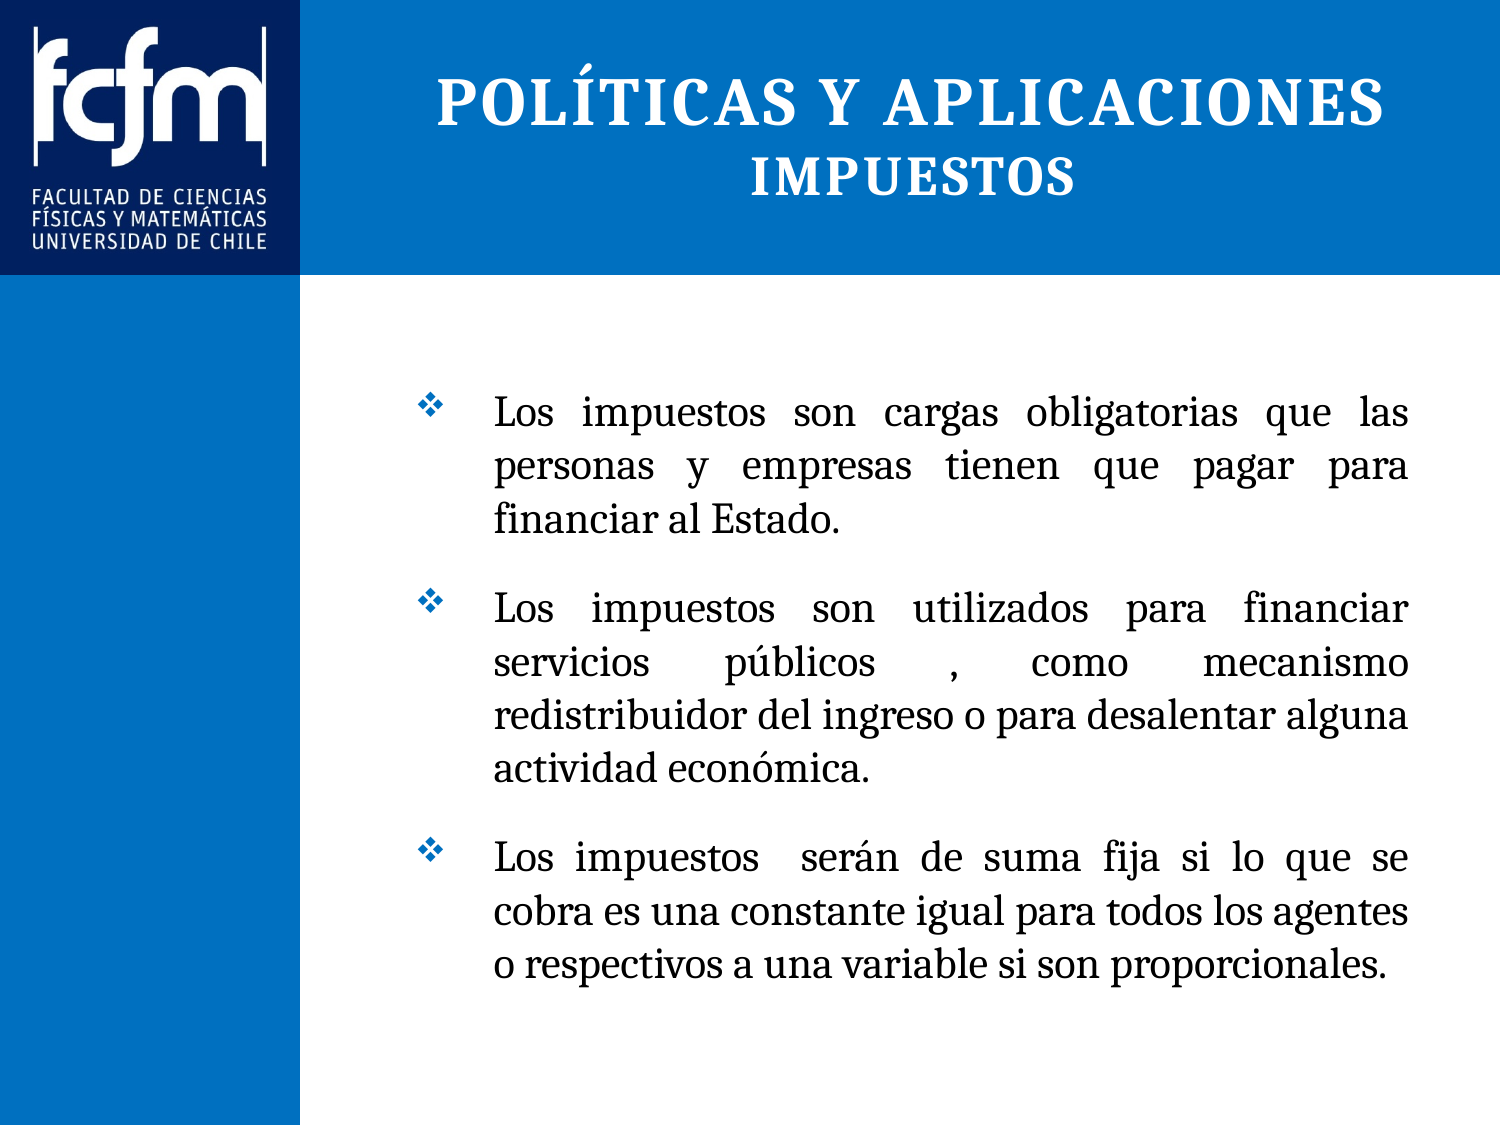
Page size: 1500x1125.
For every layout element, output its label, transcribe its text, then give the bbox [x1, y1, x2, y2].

title Políticas y aplicaciones impuestos [399, 37, 1425, 225]
picture [29, 18, 272, 254]
list Los impuestos son cargas obligatorias que las personas y empresas tienen que pagar para financiar al Estado. Los impuestos son utilizados para financiar servicios públicos , como mecanismo redistribuidor del ingreso o para desalentar alguna actividad económica. Los impuestos serán de suma fija si lo que se cobra es una constante igual para todos los agentes o respectivos a una variable si son proporcionales. [399, 375, 1425, 1005]
